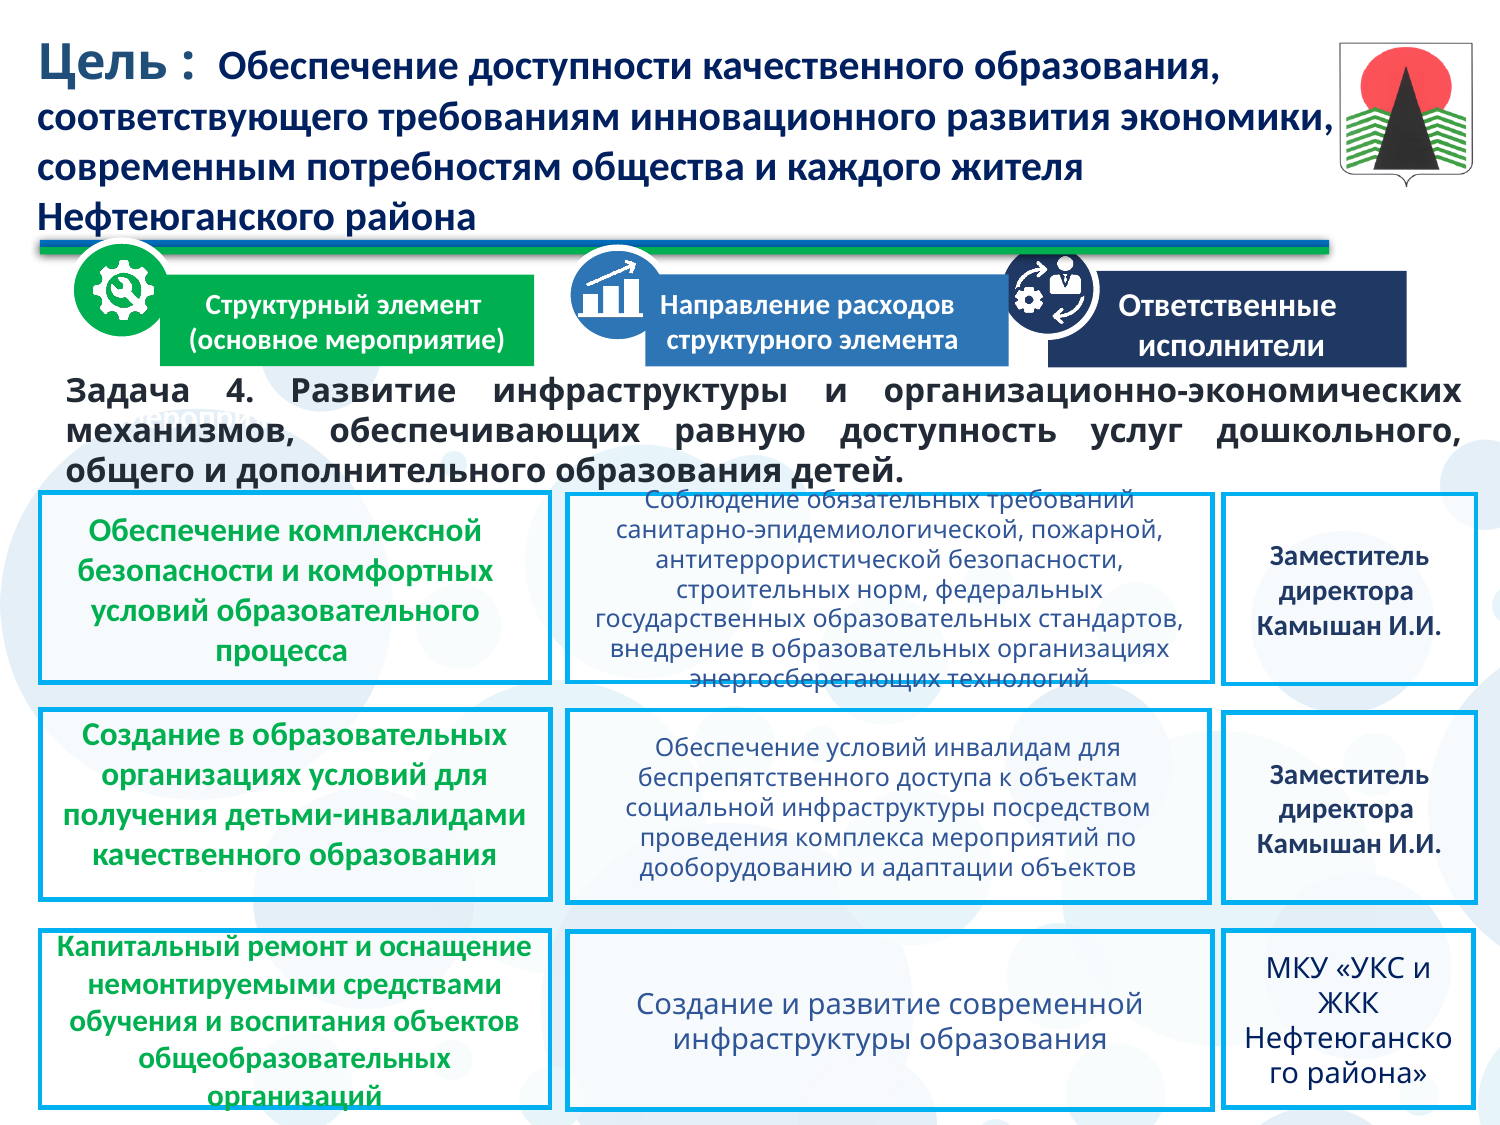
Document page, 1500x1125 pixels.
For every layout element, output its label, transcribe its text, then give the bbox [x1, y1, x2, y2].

text_box Обеспечение комплексной безопасности и комфортных условий образовательного процесса [37, 500, 535, 676]
picture [578, 256, 643, 320]
text_box [69, 255, 171, 341]
text_box [39, 491, 551, 603]
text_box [514, 603, 949, 664]
text_box Направление [706, 266, 931, 273]
picture [93, 260, 154, 320]
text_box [39, 239, 1330, 255]
text_box Ответственные исполнители [1103, 235, 1360, 361]
text_box МКУ «УКС и ЖКК Нефтеюганского района» [1222, 930, 1475, 1108]
text_box [39, 709, 552, 901]
text_box [1047, 270, 1103, 361]
text_box Направление расходов структурного элемента [644, 273, 1010, 367]
text_box Цель : Обеспечение доступности качественного образования, соответствующего требованиям инновационного развития экономики, современным потребностям общества и каждого жителя Нефтеюганского района [22, 21, 1406, 247]
picture [1338, 41, 1474, 188]
text_box Создание в образовательных организациях условий для получения детьми-инвалидами качественного образования [46, 704, 544, 880]
text_box [566, 255, 664, 344]
text_box Соблюдение обязательных требований санитарно-эпидемиологической, пожарной, антитеррористической безопасности, строительных норм, федеральных государственных образовательных стандартов, внедрение в образовательных организациях энергосберегающих технологий [566, 493, 1214, 683]
text_box [39, 664, 551, 683]
text_box [1360, 270, 1408, 361]
text_box Обеспечение условий инвалидам для беспрепятственного доступа к объектам социальной инфраструктуры посредством проведения комплекса мероприятий по дооборудованию и адаптации объектов [566, 709, 1211, 903]
text_box Заместитель директора Камышан И.И. [1222, 711, 1477, 903]
text_box [1000, 263, 1083, 338]
text_box Задача 4. Развитие инфраструктуры и организационно-экономических механизмов, обеспечивающих равную доступность услуг дошкольного, общего и дополнительного образования детей. [50, 361, 1479, 497]
picture [1012, 256, 1087, 324]
text_box Капитальный ремонт и оснащение немонтируемыми средствами обучения и воспитания объектов общеобразовательных организаций [39, 930, 551, 1108]
text_box Создание и развитие современной инфраструктуры образования [566, 930, 1214, 1111]
text_box Структурный элемент (основное мероприятие) [159, 274, 535, 367]
text_box Заместитель директора Камышан И.И. [1222, 493, 1477, 685]
text_box [1087, 263, 1098, 320]
